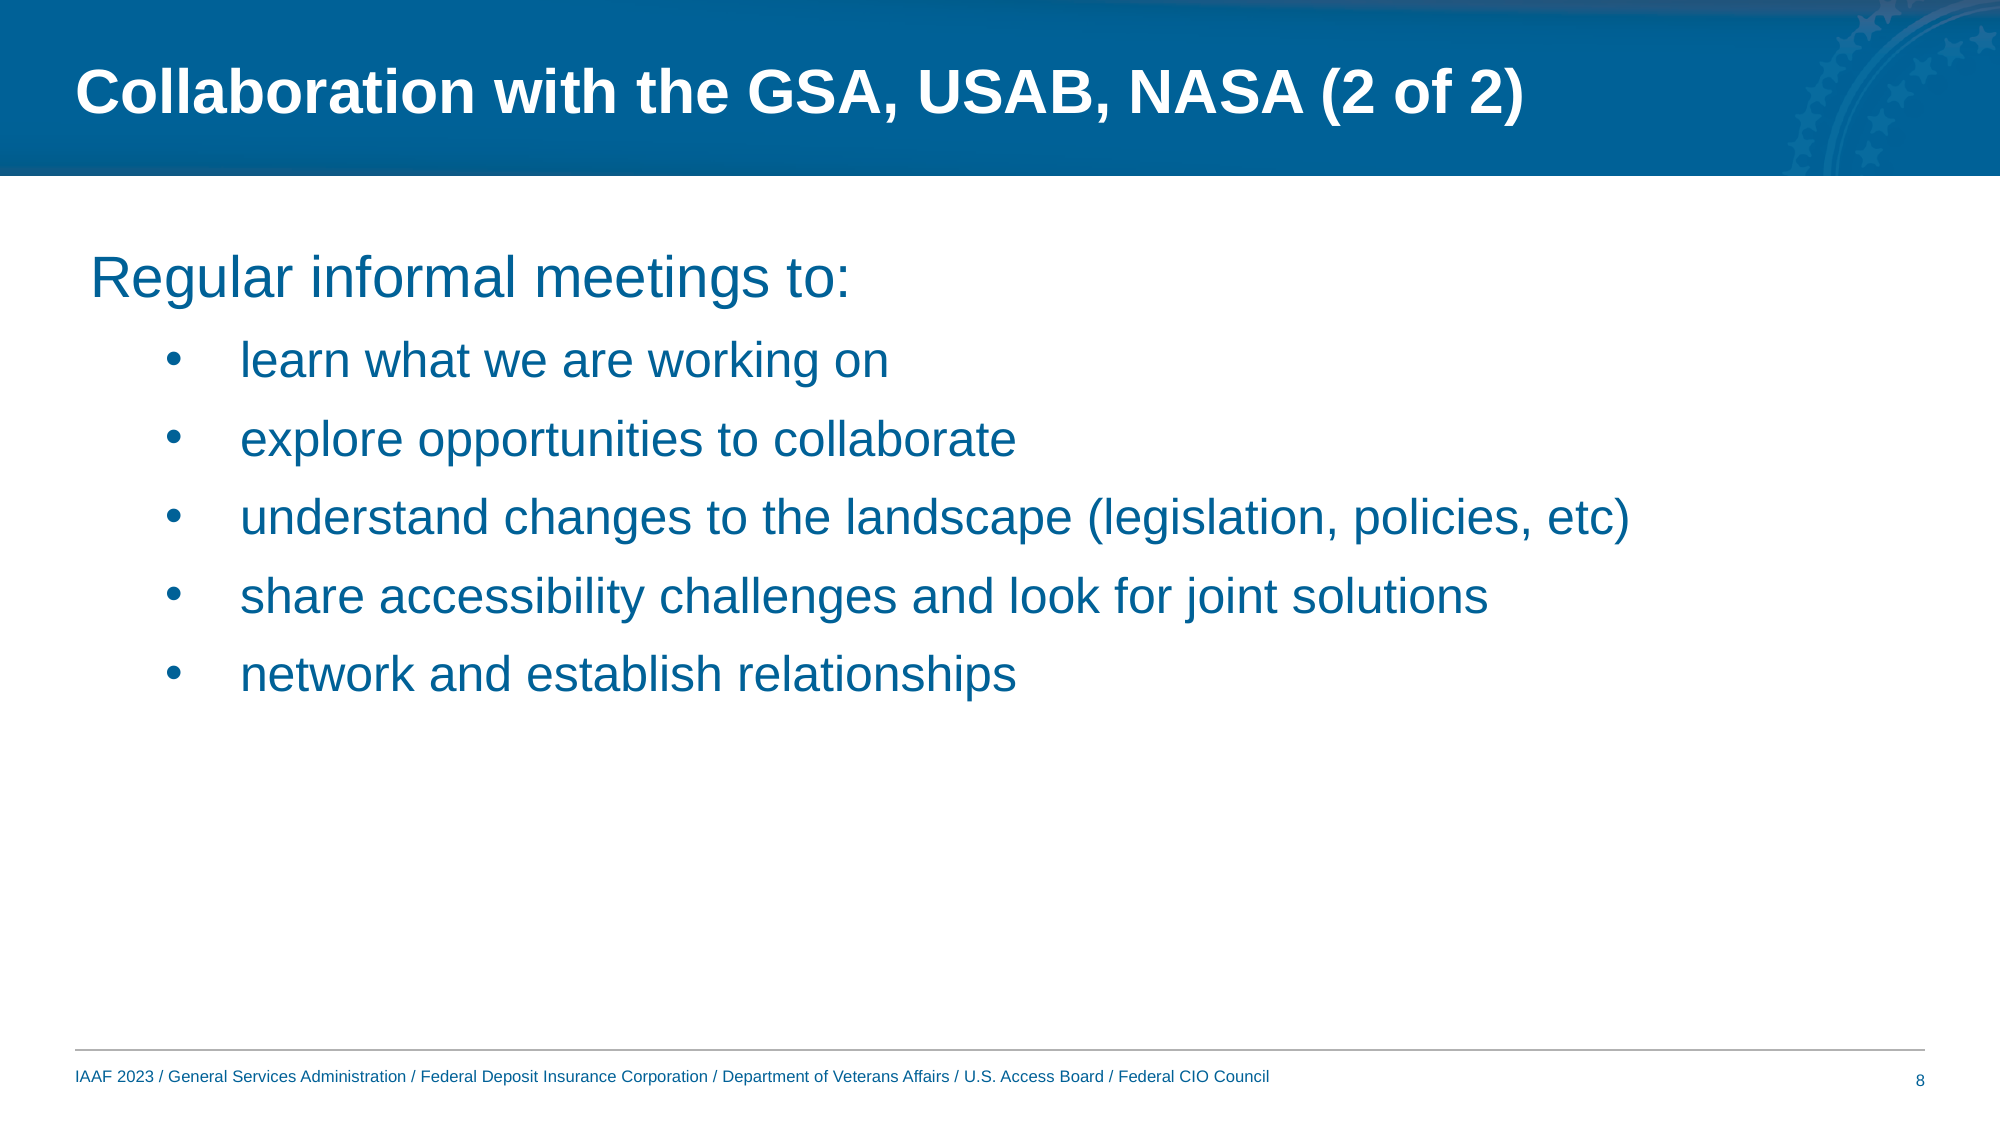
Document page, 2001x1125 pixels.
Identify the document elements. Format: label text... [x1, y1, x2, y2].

list Regular informal meetings to: learn what we are working on explore opportunities to collaborate understand changes to the landscape (legislation, policies, etc) share accessibility challenges and look for joint solutions network and establish relationships [75, 224, 1925, 1035]
picture [0, 168, 666, 176]
title Collaboration with the GSA, USAB, NASA (2 of 2) [75, 52, 1800, 128]
picture [0, 0, 2000, 176]
slide_number 8 [1880, 1065, 1925, 1095]
